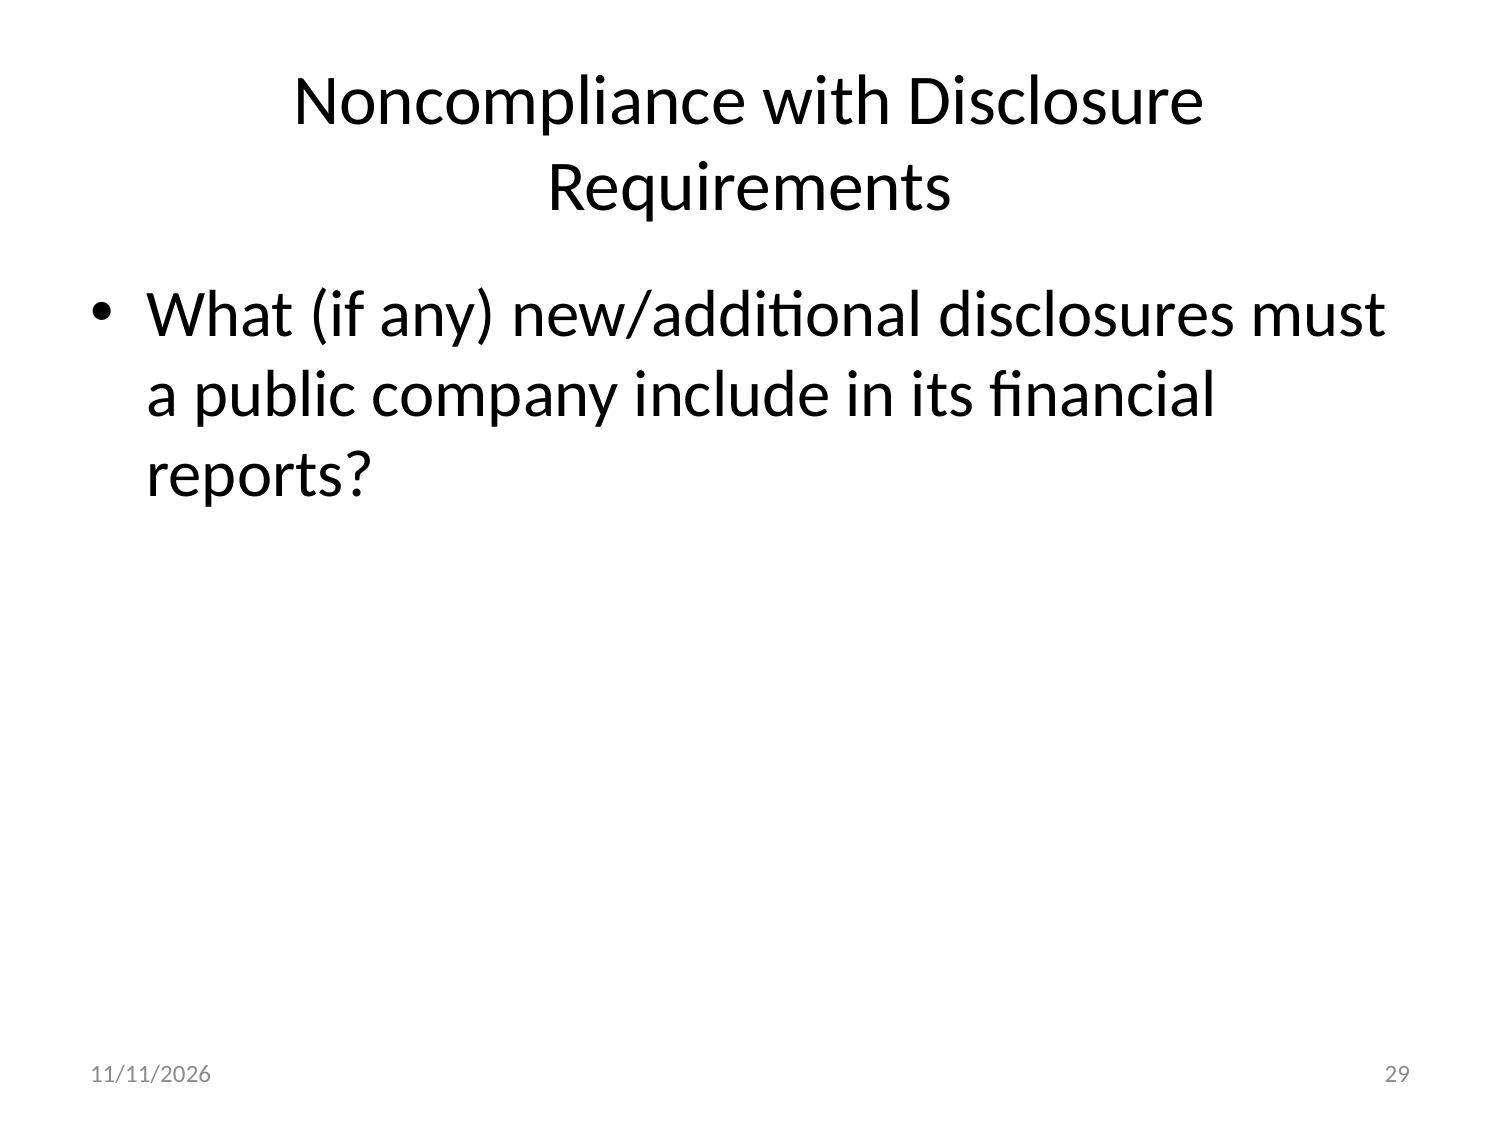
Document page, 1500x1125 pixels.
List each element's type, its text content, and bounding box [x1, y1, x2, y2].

title Noncompliance with Disclosure Requirements [75, 45, 1425, 233]
slide_number 29 [1074, 1042, 1425, 1103]
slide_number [75, 1042, 425, 1103]
list What (if any) new/additional disclosures must a public company include in its financial reports? [75, 262, 1425, 1005]
